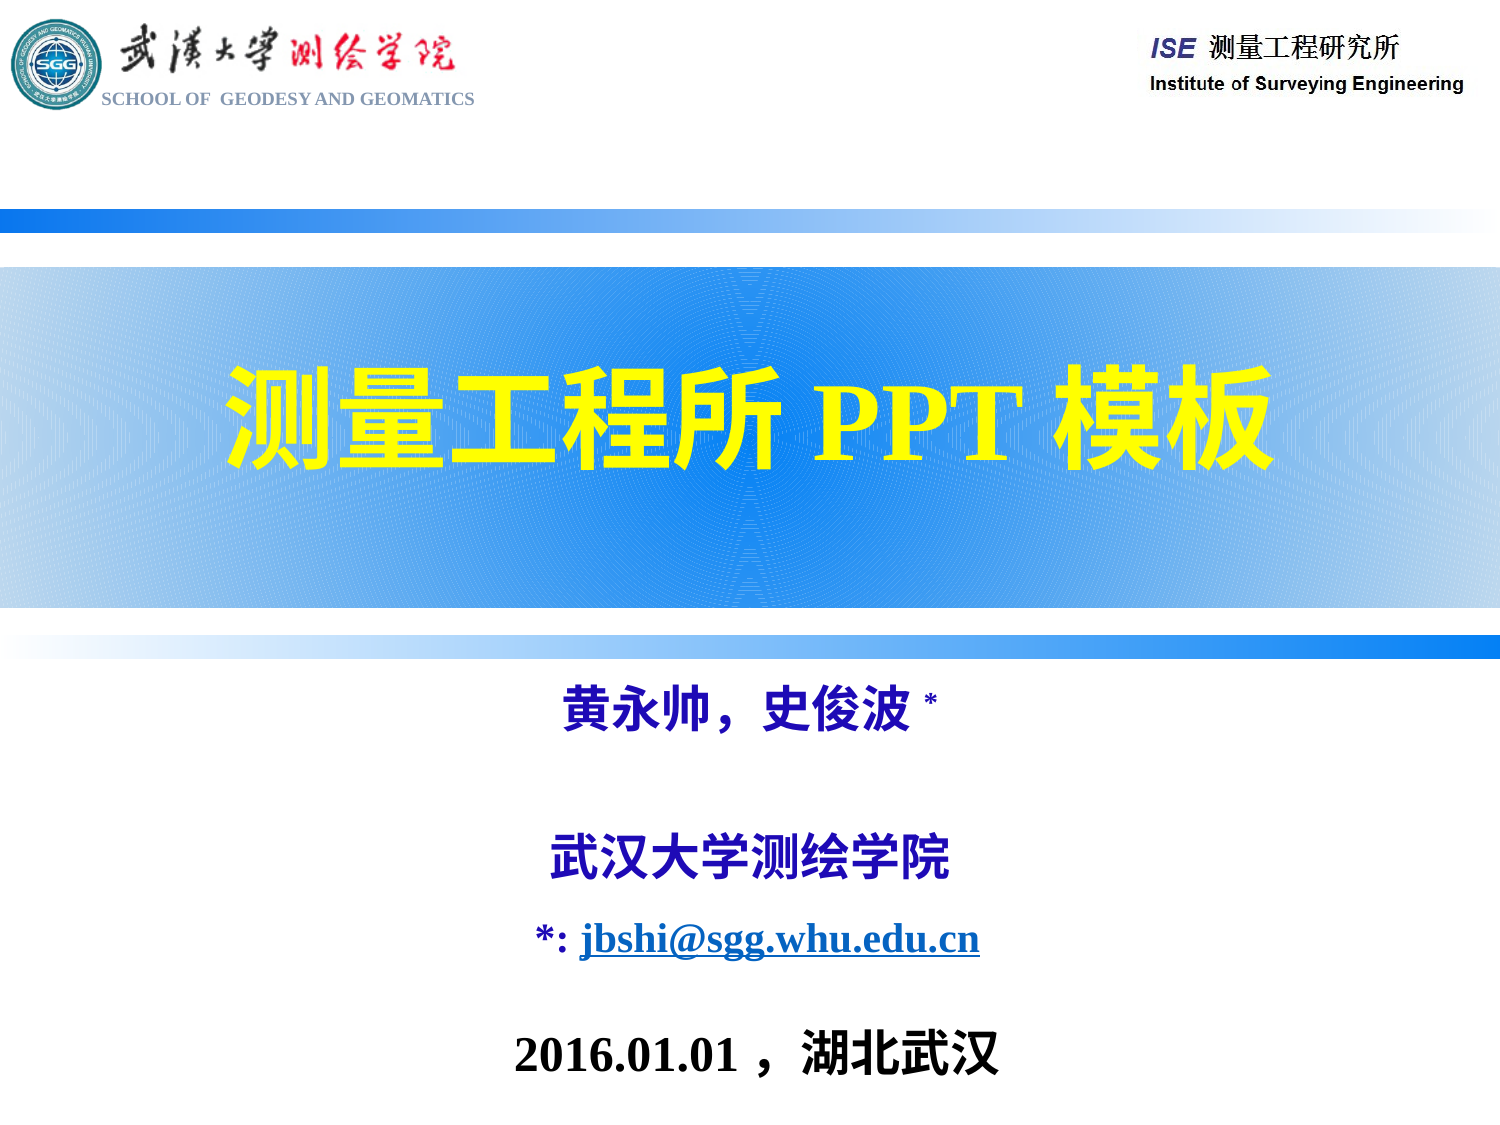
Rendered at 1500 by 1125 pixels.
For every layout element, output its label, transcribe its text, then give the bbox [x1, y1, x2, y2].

list 武汉大学测绘学院 [313, 824, 1187, 909]
list 2016.01.01，湖北武汉 [320, 1020, 1194, 1115]
list 测量工程所PPT模板 [116, 355, 1384, 502]
picture [1137, 28, 1498, 107]
picture [4, 7, 474, 116]
list 黄永帅，史俊波* [313, 677, 1187, 768]
list *: jbshi@sgg.whu.edu.cn [62, 909, 1453, 1000]
